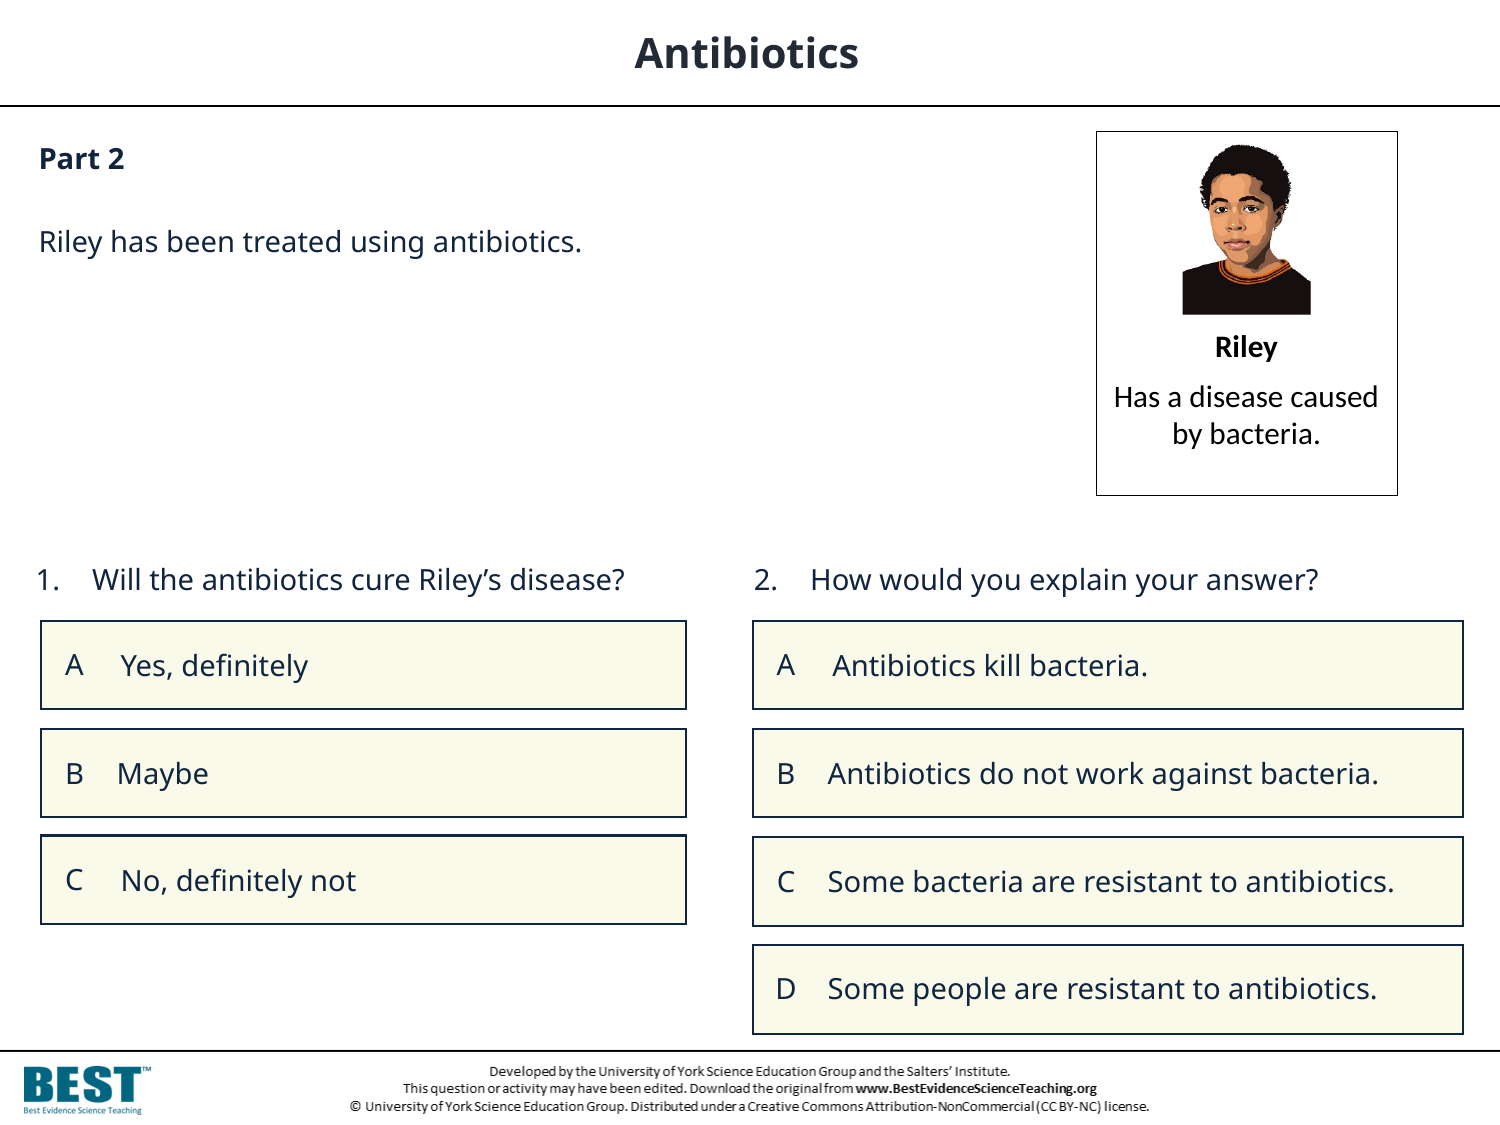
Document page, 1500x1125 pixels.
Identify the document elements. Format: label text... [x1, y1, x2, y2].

picture [0, 105, 1500, 1125]
text_box Antibiotics [23, 4, 1471, 99]
